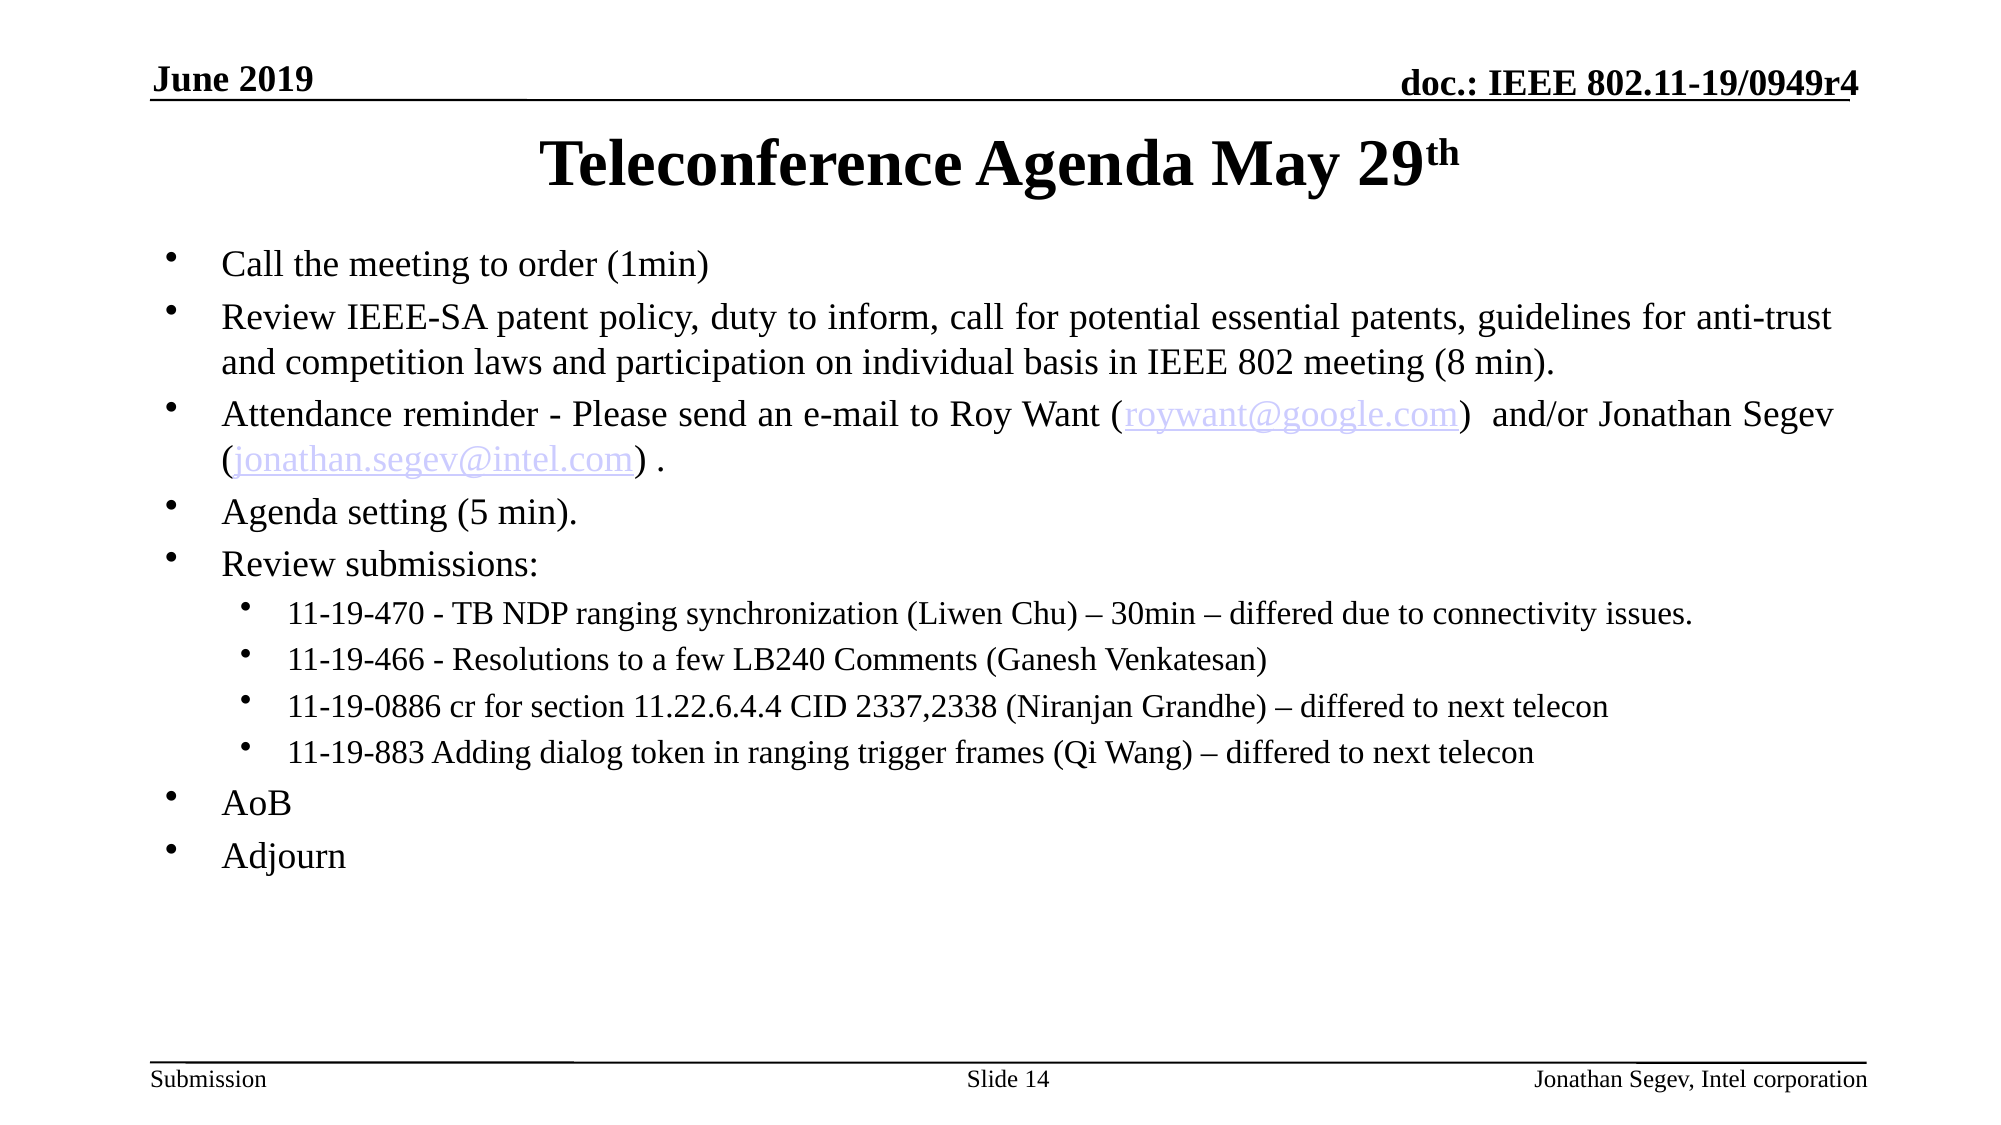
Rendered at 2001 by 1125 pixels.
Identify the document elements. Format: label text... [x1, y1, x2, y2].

list Call the meeting to order (1min) Review IEEE-SA patent policy, duty to inform, call for potential essential patents, guidelines for anti-trust and competition laws and participation on individual basis in IEEE 802 meeting (8 min). Attendance reminder - Please send an e-mail to Roy Want (roywant@google.com) and/or Jonathan Segev (jonathan.segev@intel.com) . Agenda setting (5 min). Review submissions: 11-19-470 - TB NDP ranging synchronization (Liwen Chu) – 30min – differed due to connectivity issues. 11-19-466 - Resolutions to a few LB240 Comments (Ganesh Venkatesan) 11-19-0886 cr for section 11.22.6.4.4 CID 2337,2338 (Niranjan Grandhe) – differed to next telecon 11-19-883 Adding dialog token in ranging trigger frames (Qi Wang) – differed to next telecon AoB Adjourn [149, 231, 1850, 1000]
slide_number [152, 54, 563, 100]
slide_number Slide 14 [950, 1061, 1067, 1123]
footer Jonathan Segev, Intel corporation [1171, 1061, 1869, 1093]
title Teleconference Agenda May 29th [149, 112, 1850, 205]
